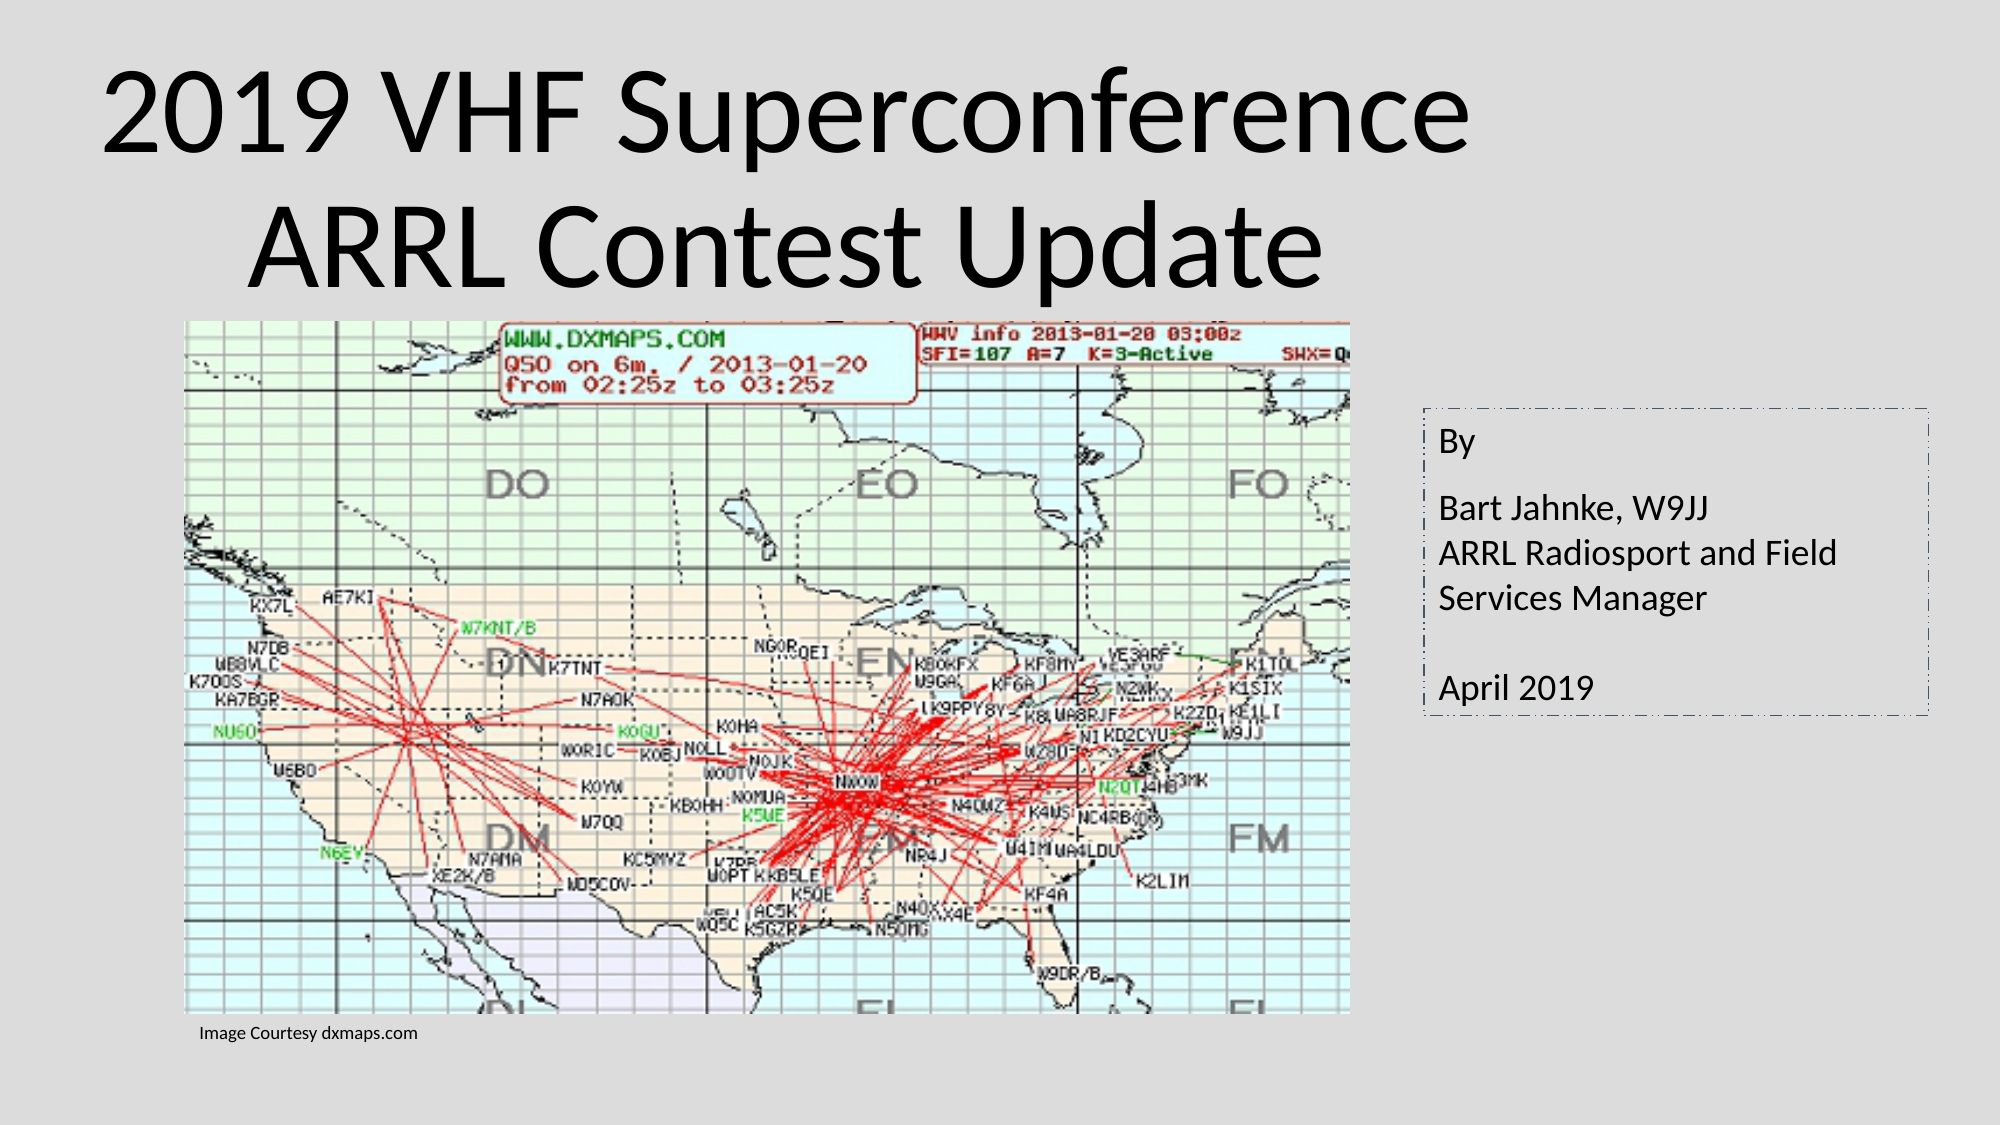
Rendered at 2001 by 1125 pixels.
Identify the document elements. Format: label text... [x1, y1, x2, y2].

title 2019 VHF Superconference ARRL Contest Update [36, 21, 1537, 322]
text_box Image Courtesy dxmaps.com [184, 1014, 559, 1051]
picture [184, 321, 1350, 1014]
text_box By Bart Jahnke, W9JJ ARRL Radiosport and Field Services Manager April 2019 [1423, 408, 1929, 716]
